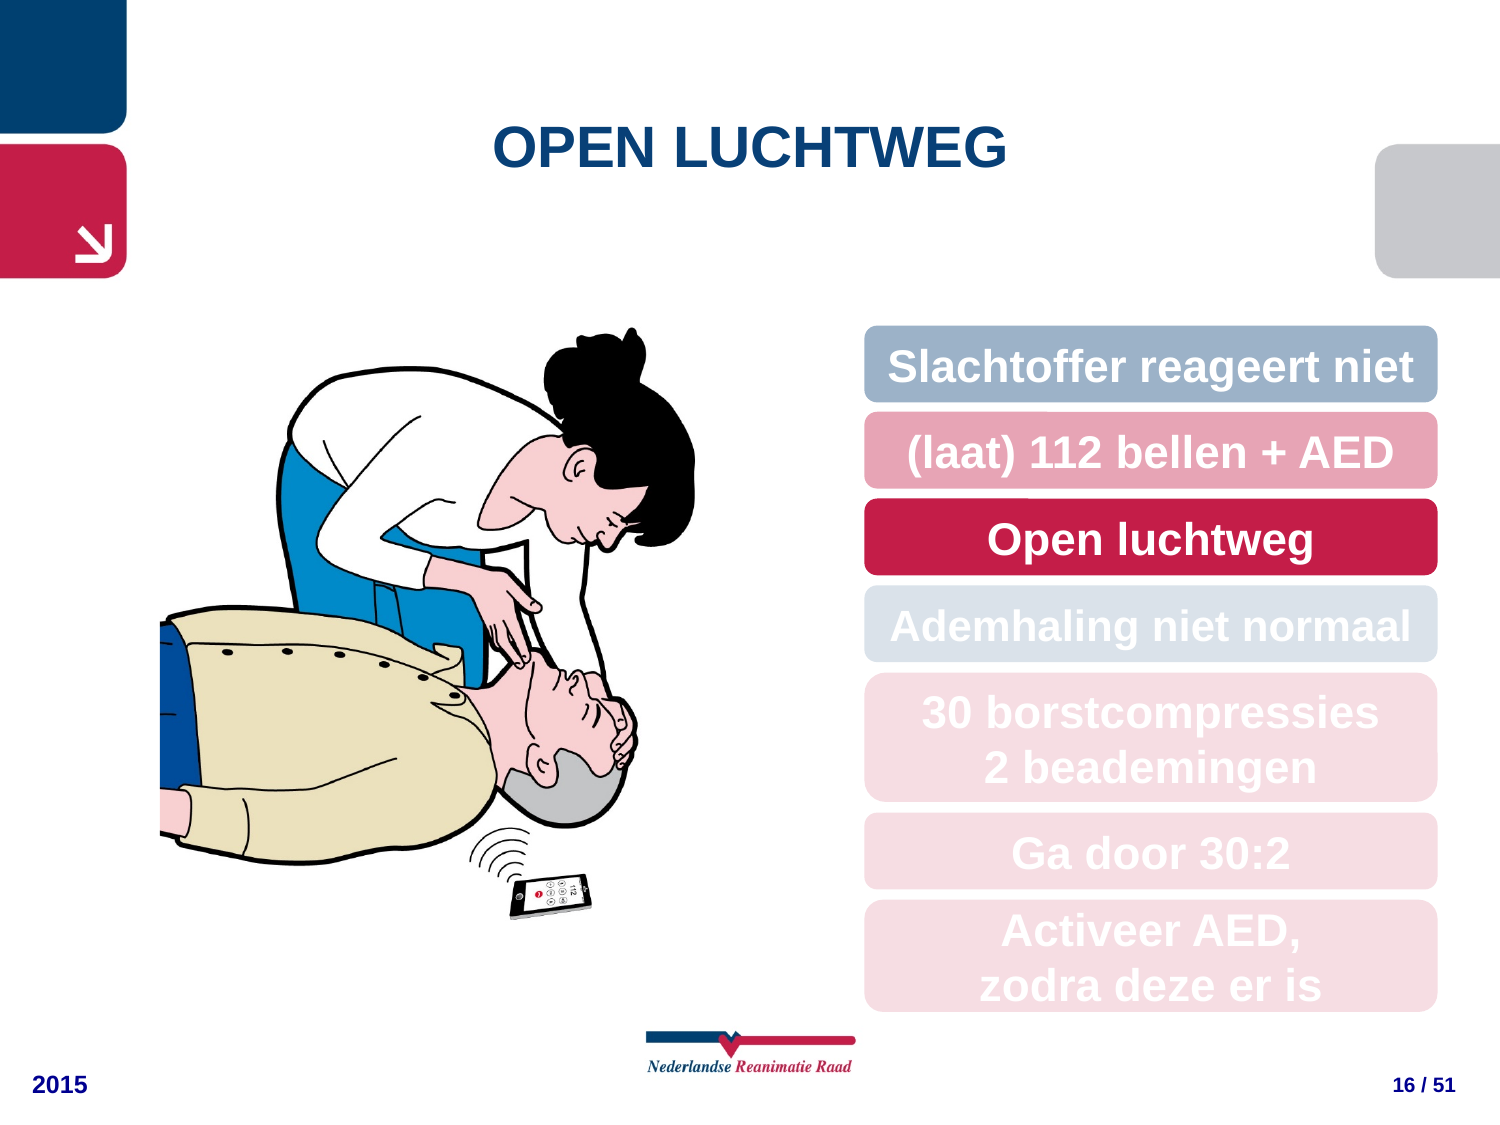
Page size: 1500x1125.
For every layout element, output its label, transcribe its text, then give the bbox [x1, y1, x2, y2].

text_box 30 borstcompressies 2 beademingen [862, 670, 1440, 805]
text_box Activeer AED, zodra deze er is [862, 897, 1440, 1015]
text_box Slachtoffer reageert niet [862, 323, 1440, 405]
picture [0, 0, 1500, 1125]
text_box (laat) 112 bellen + AED [862, 409, 1440, 491]
text_box Open luchtweg [862, 496, 1440, 578]
text_box OPEN LUCHTWEG [33, 101, 1468, 177]
text_box Ademhaling niet normaal [862, 583, 1440, 665]
text_box Ga door 30:2 [862, 810, 1440, 892]
